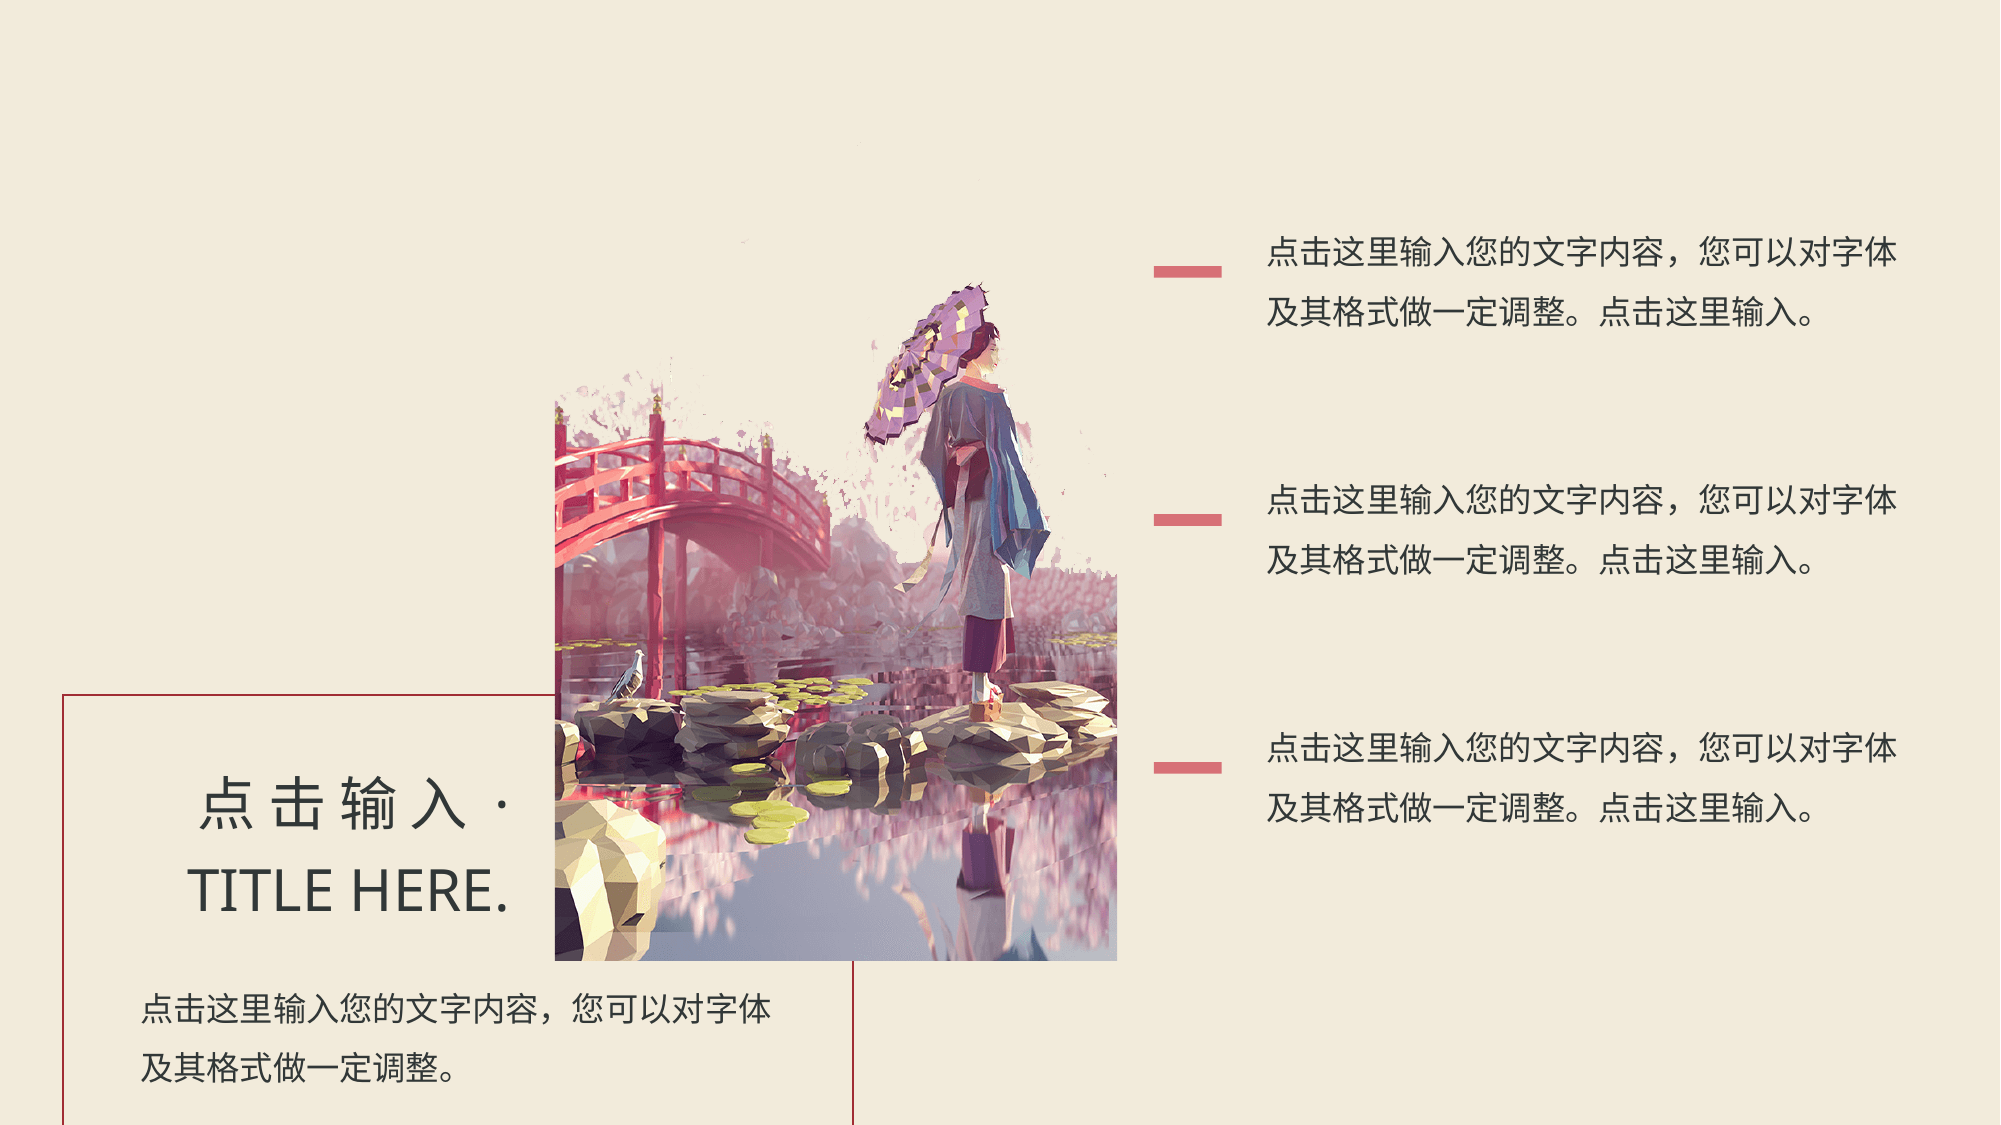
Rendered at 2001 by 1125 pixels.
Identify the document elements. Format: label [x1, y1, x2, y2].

text_box [63, 116, 1930, 1125]
